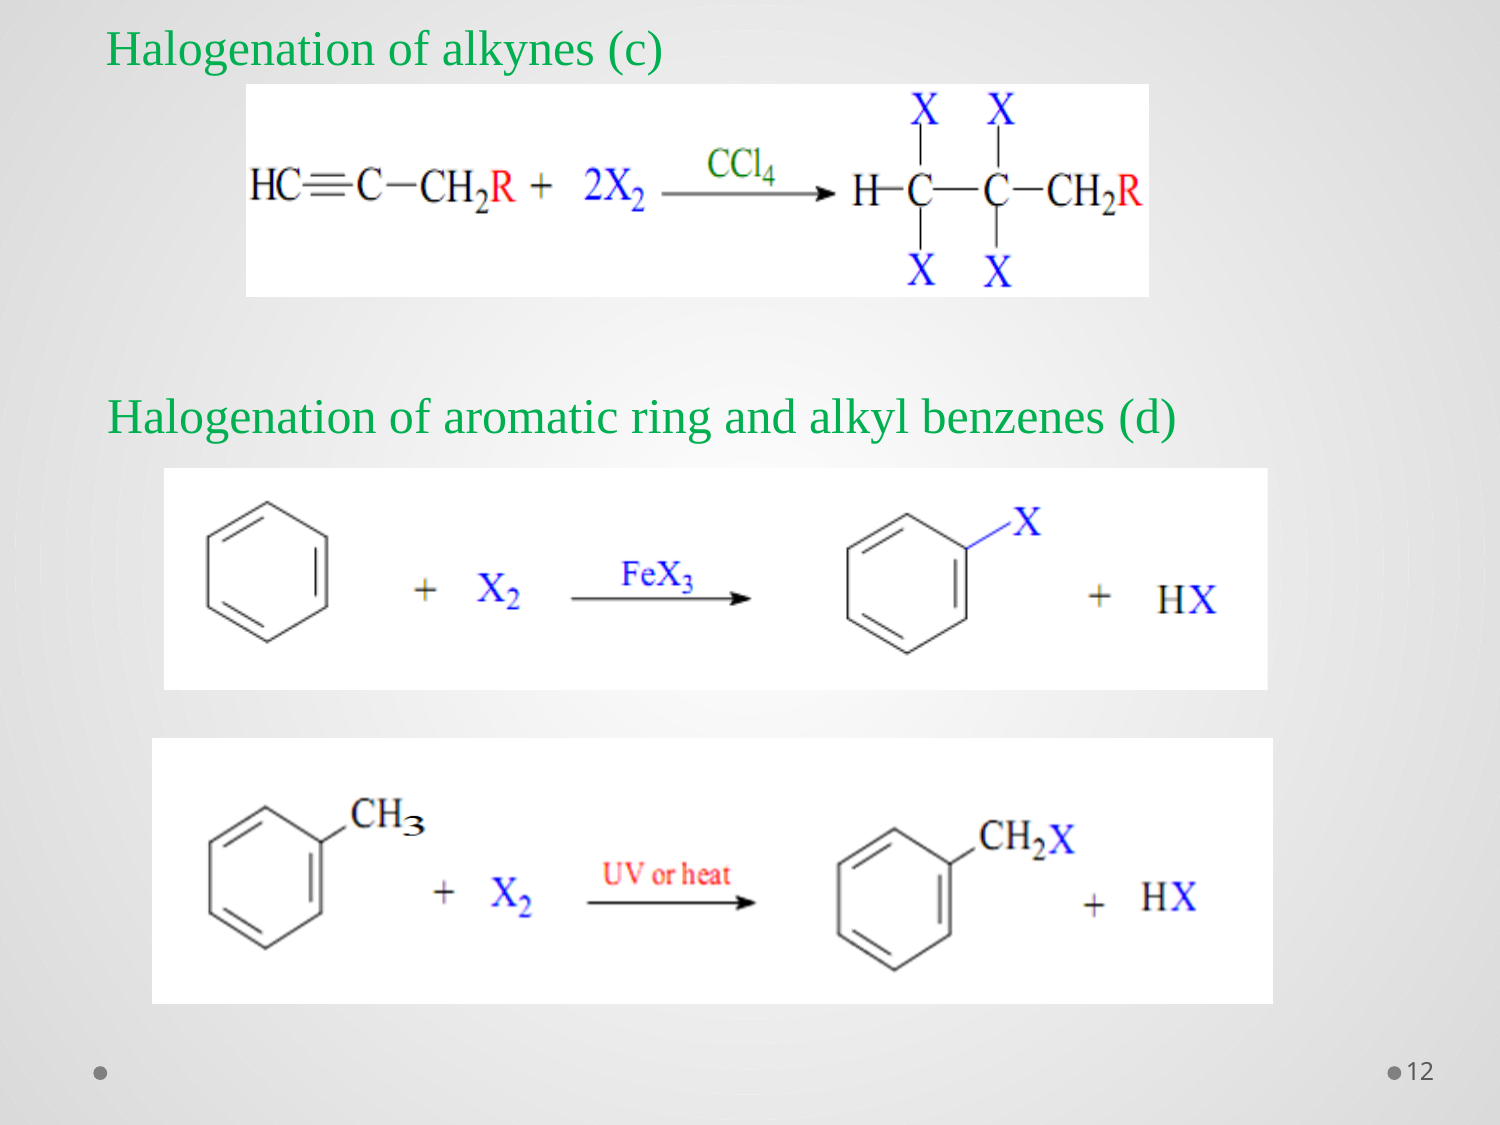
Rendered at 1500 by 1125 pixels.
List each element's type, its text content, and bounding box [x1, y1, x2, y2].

text_box (c) Halogenation of alkynes [90, 8, 679, 84]
picture [245, 83, 1149, 297]
picture [152, 737, 1273, 1005]
slide_number 12 [1401, 1042, 1494, 1103]
picture [163, 467, 1268, 690]
text_box (d) Halogenation of aromatic ring and alkyl benzenes [92, 376, 1192, 452]
